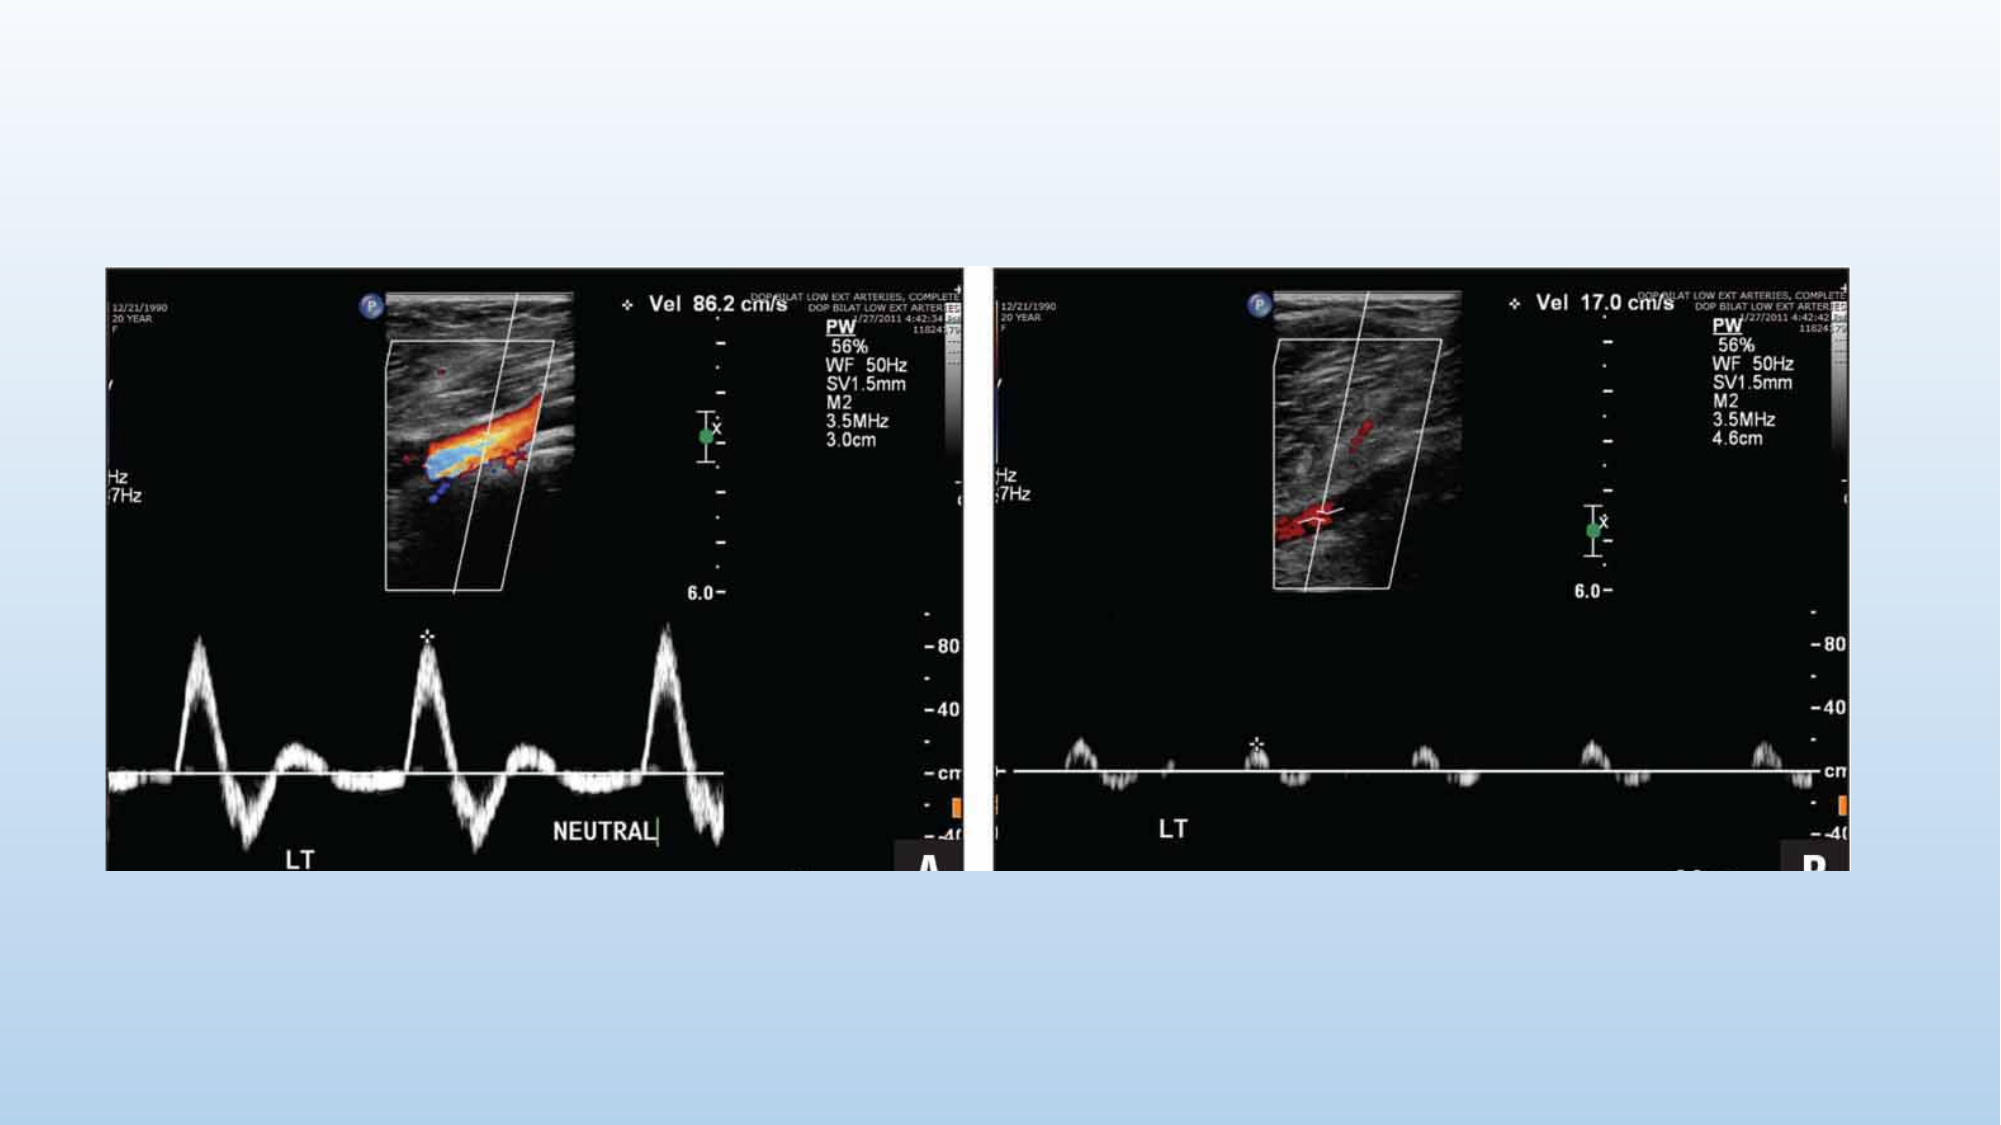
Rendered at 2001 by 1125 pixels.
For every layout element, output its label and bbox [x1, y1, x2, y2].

picture [105, 266, 1852, 871]
